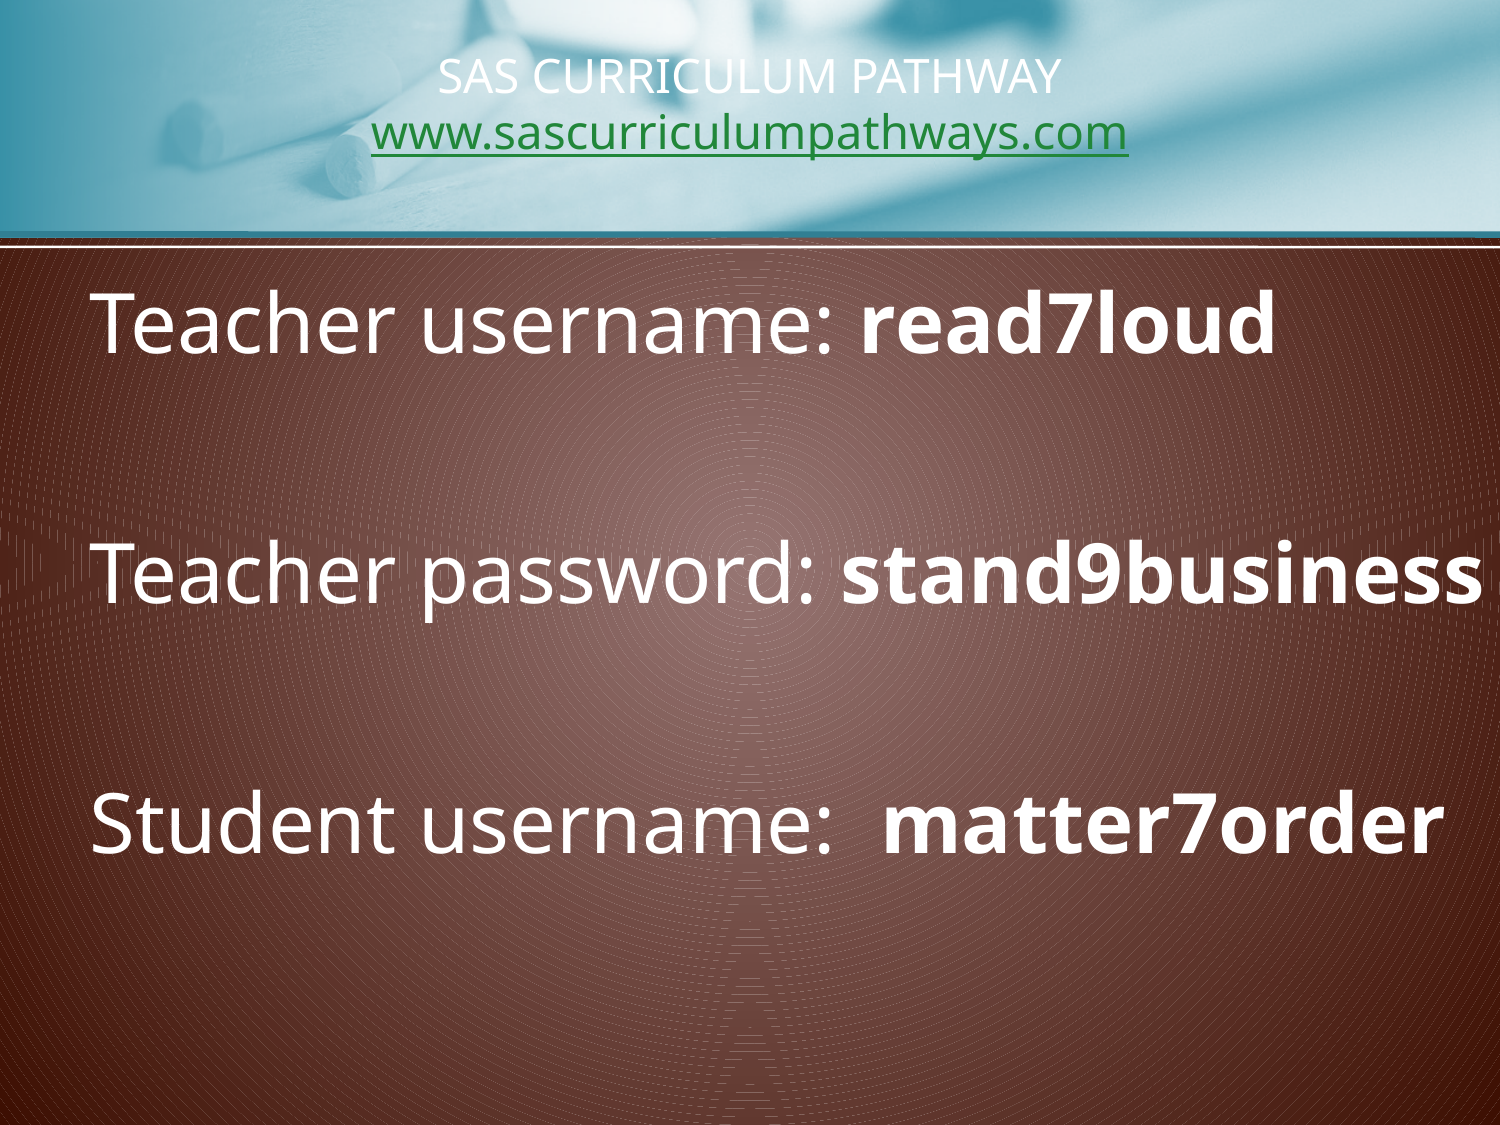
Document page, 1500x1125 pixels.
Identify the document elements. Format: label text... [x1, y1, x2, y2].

list Teacher username: read7loud Teacher password: stand9business Student username: matter7order [75, 262, 1500, 1005]
title SAS CURRICULUM PATHWAY www.sascurriculumpathways.com [75, 37, 1425, 233]
